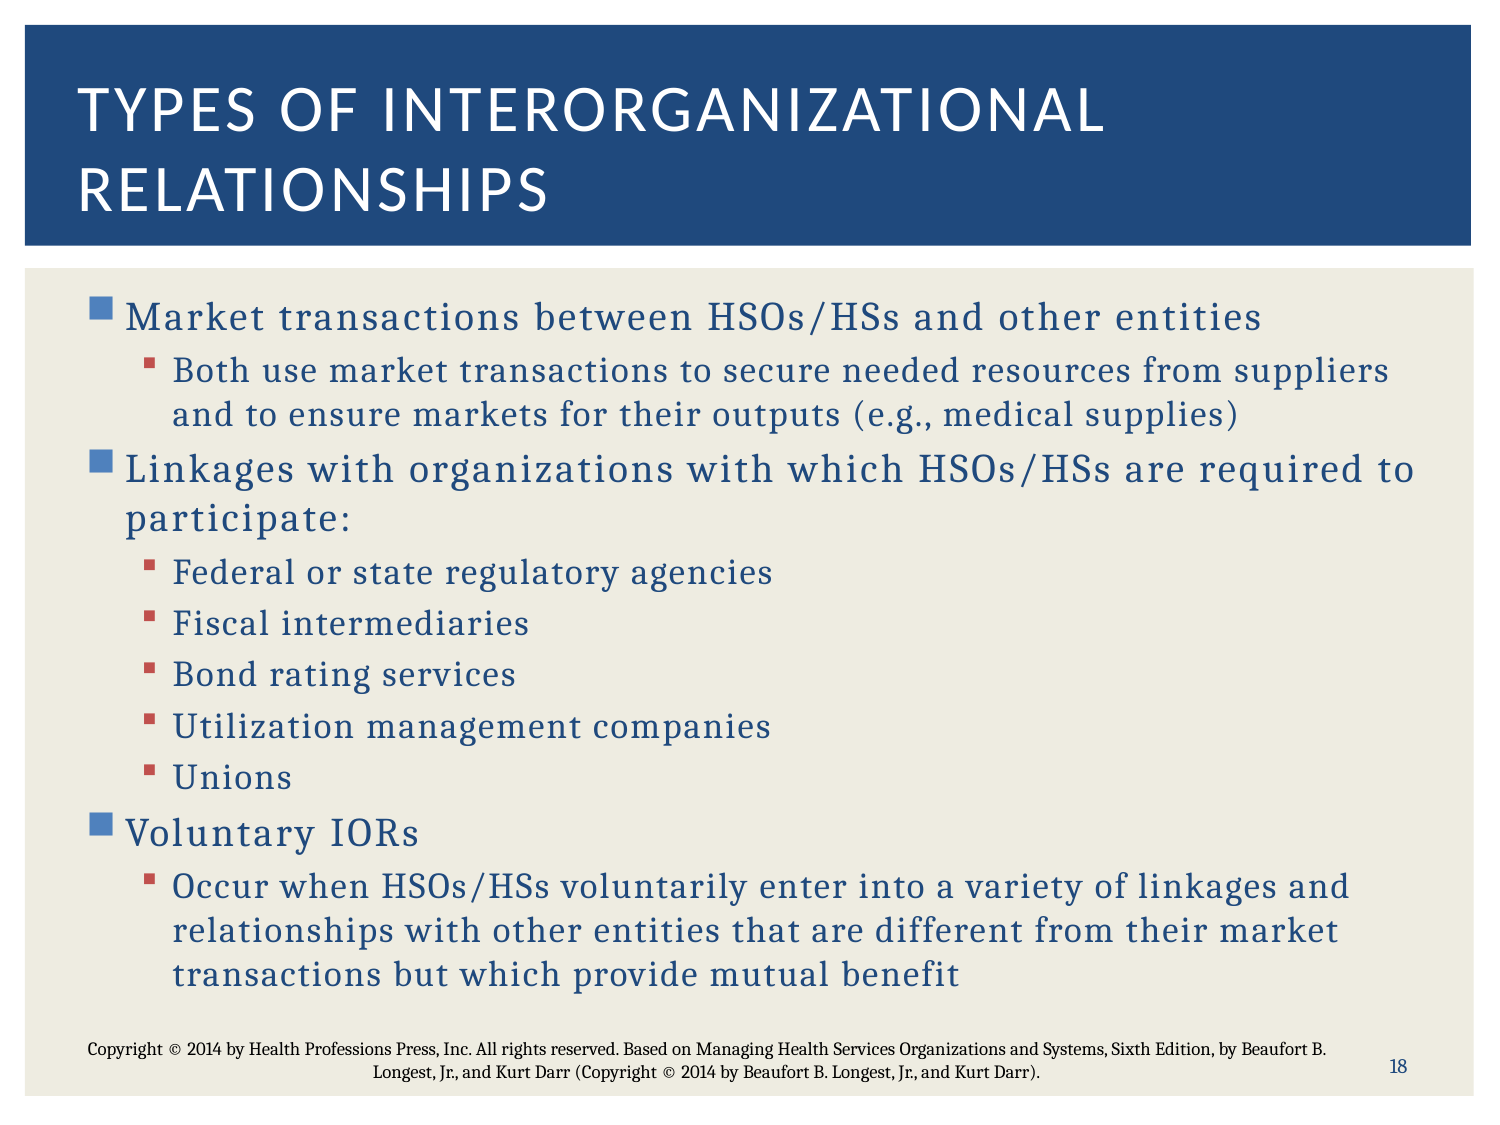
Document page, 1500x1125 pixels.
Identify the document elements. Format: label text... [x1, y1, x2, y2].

slide_number 18 [1349, 1041, 1448, 1089]
list Market transactions between HSOs/HSs and other entities Both use market transactions to secure needed resources from suppliers and to ensure markets for their outputs (e.g., medical supplies) Linkages with organizations with which HSOs/HSs are required to participate: Federal or state regulatory agencies Fiscal intermediaries Bond rating services Utilization management companies Unions Voluntary IORs Occur when HSOs/HSs voluntarily enter into a variety of linkages and relationships with other entities that are different from their market transactions but which provide mutual benefit [62, 281, 1442, 1005]
title Types of interorganizational relationships [62, 58, 1438, 232]
